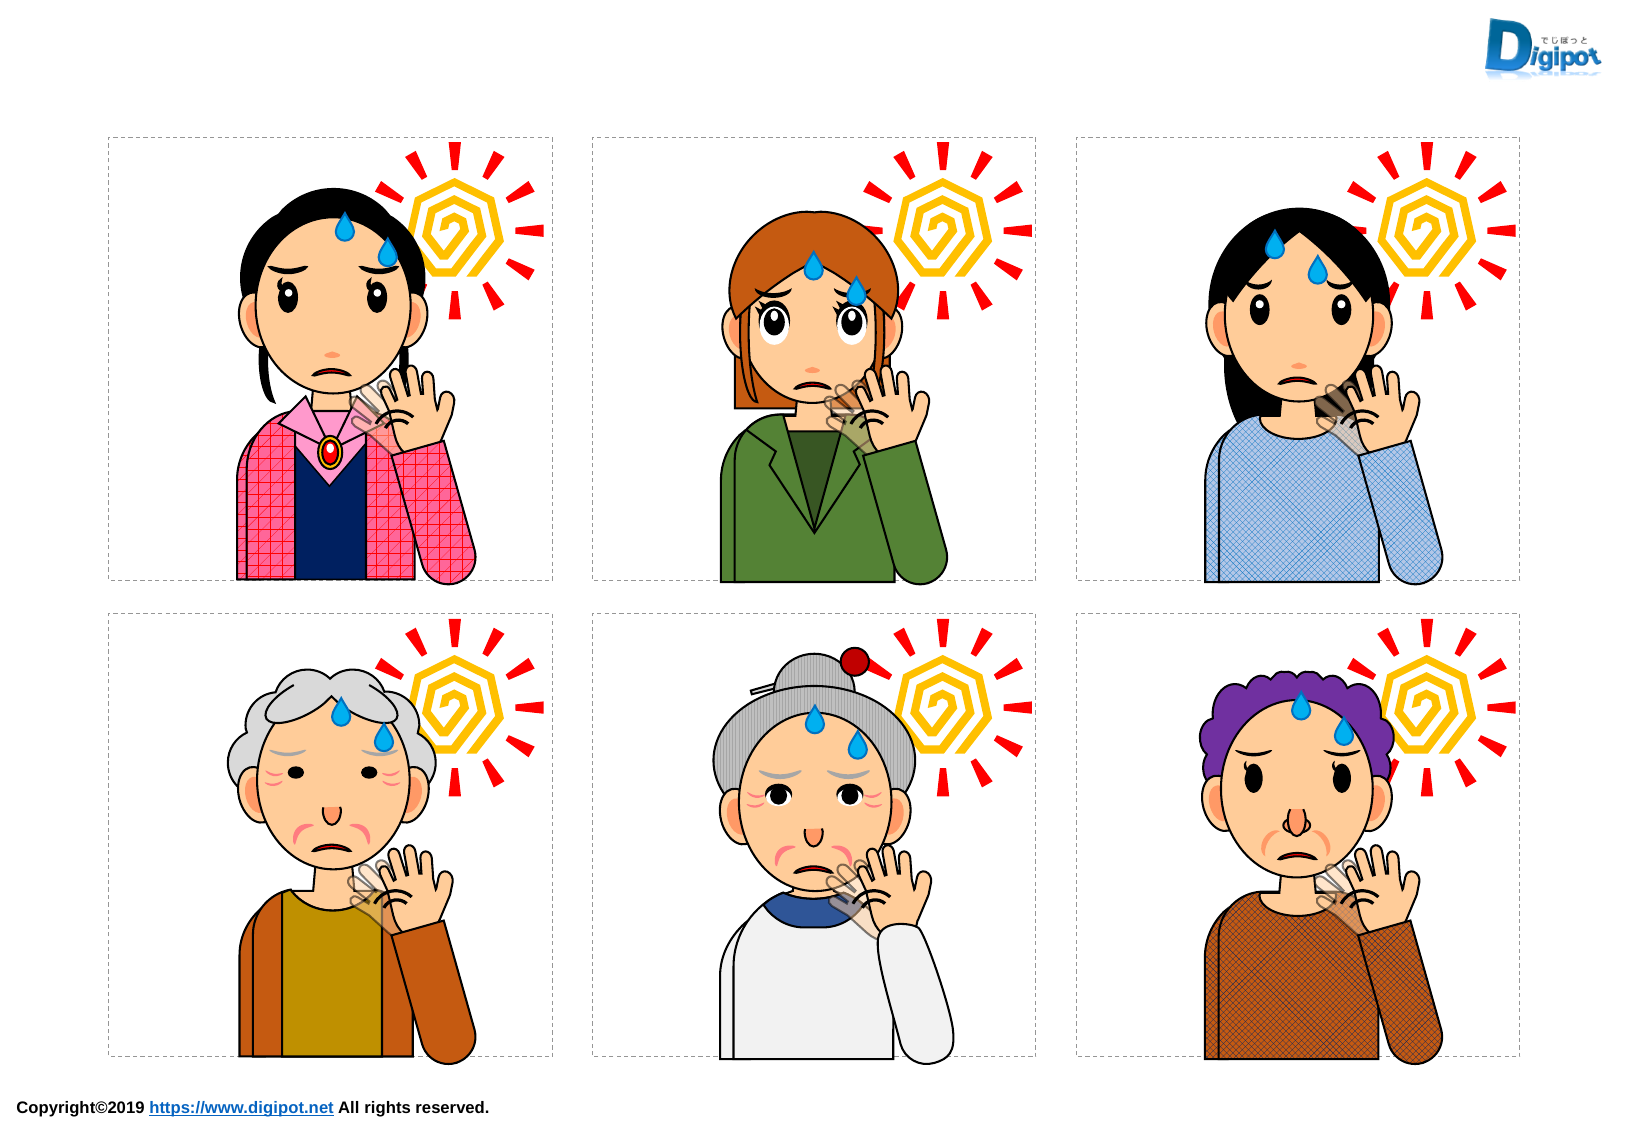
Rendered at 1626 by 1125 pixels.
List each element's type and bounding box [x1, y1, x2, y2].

picture [1485, 18, 1602, 82]
text_box [720, 142, 1032, 586]
text_box [713, 618, 1032, 1066]
text_box [237, 142, 544, 586]
text_box [1199, 618, 1516, 1066]
text_box [227, 618, 544, 1066]
text_box [1201, 142, 1516, 586]
